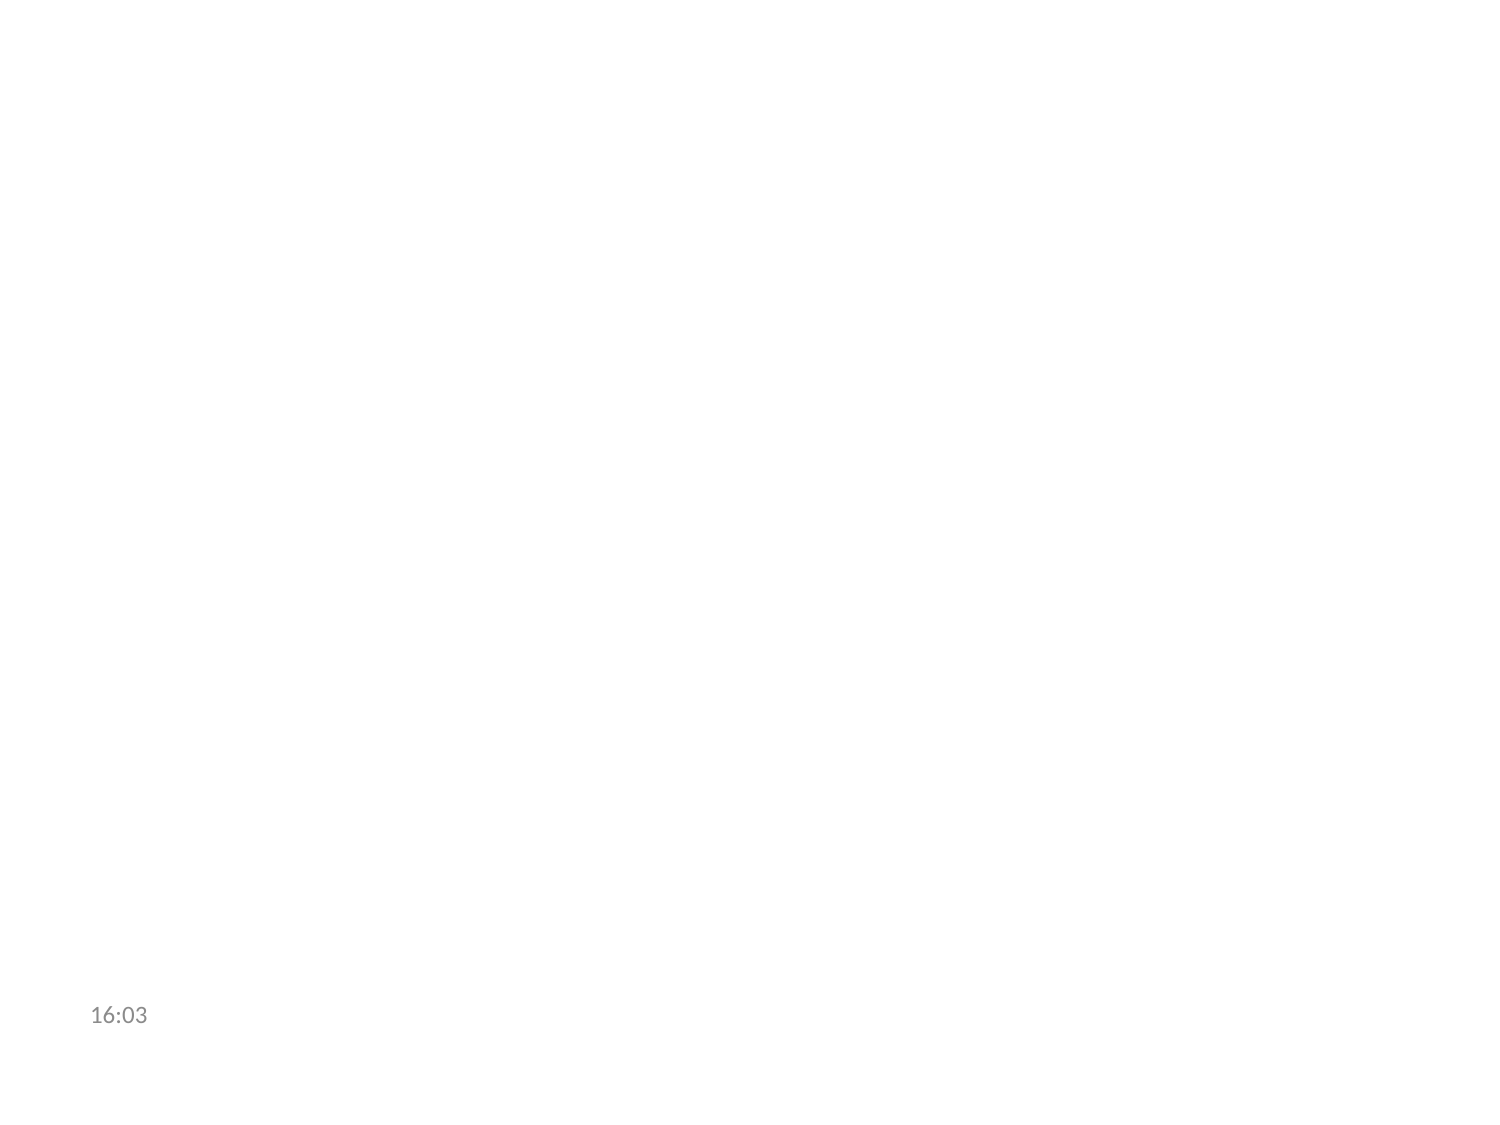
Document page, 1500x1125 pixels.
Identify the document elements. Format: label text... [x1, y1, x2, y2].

text_box 15:35 [75, 983, 425, 1044]
